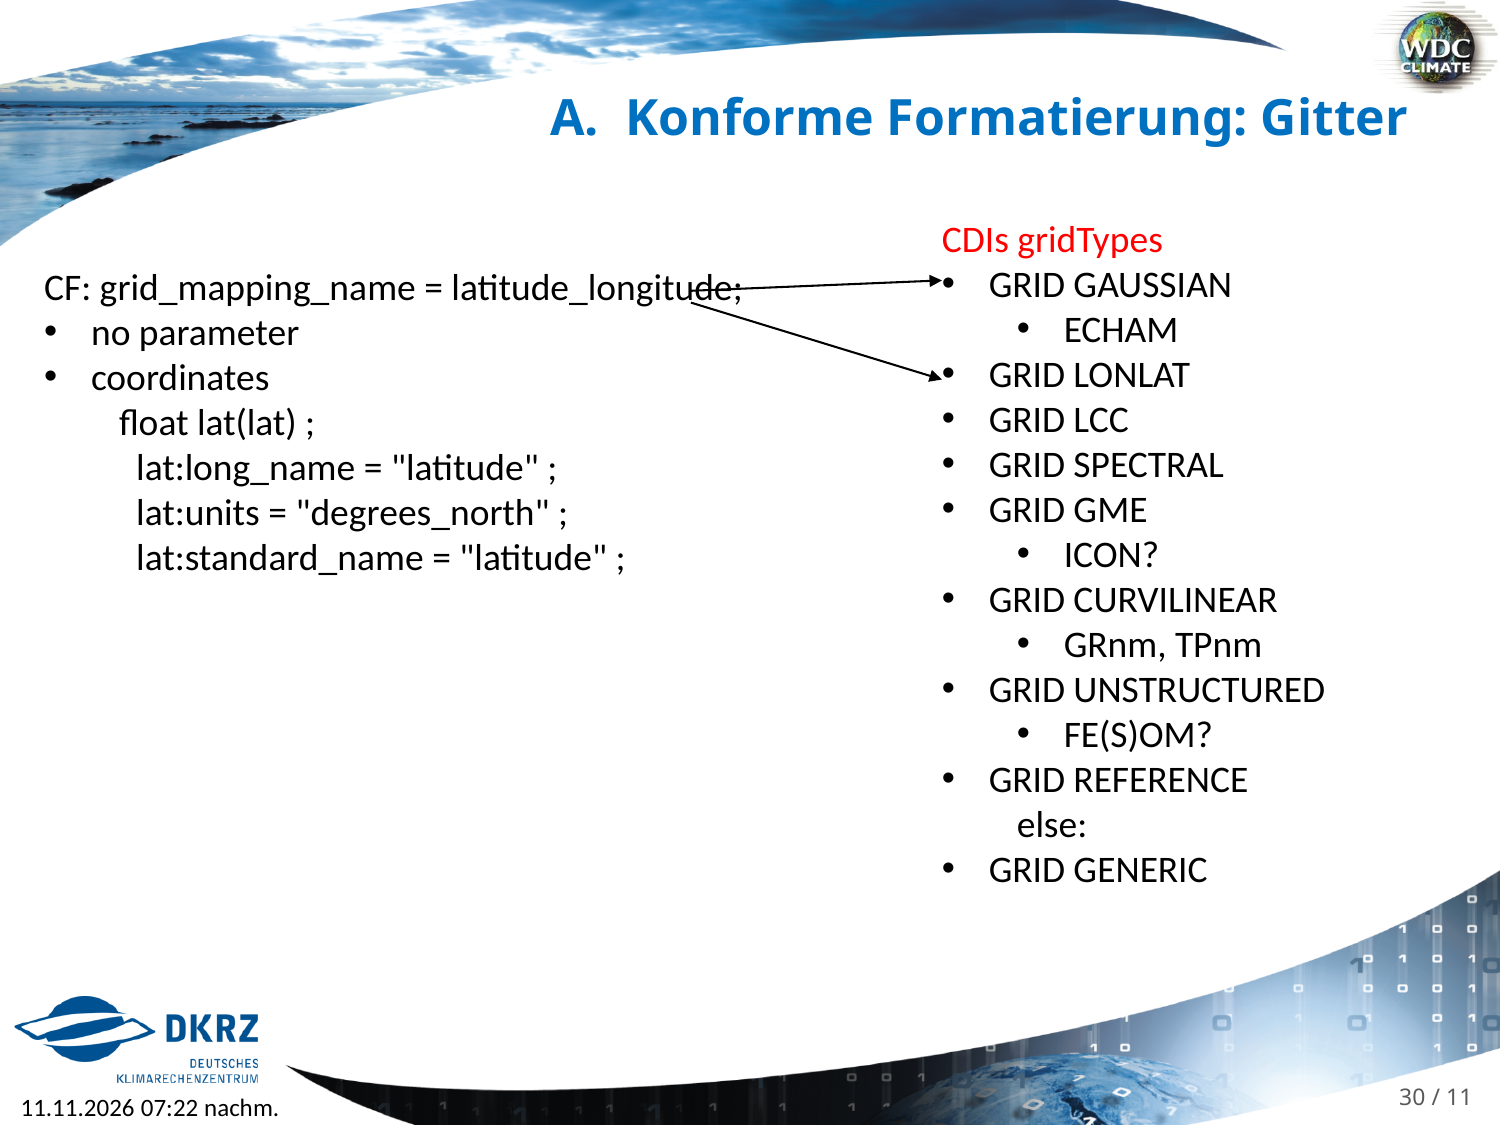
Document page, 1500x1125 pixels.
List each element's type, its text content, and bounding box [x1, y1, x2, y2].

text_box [690, 280, 943, 291]
picture [0, 0, 1288, 246]
picture [1371, 0, 1500, 94]
text_box CDIs gridTypes GRID GAUSSIAN ECHAM GRID LONLAT GRID LCC GRID SPECTRAL GRID GME ICON? GRID CURVILINEAR GRnm, TPnm GRID UNSTRUCTURED FE(S)OM? GRID REFERENCE else: GRID GENERIC [927, 208, 1377, 943]
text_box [690, 302, 943, 380]
text_box CF: grid_mapping_name = latitude_longitude; no parameter coordinates float lat(lat) ; lat:long_name = "latitude" ; lat:units = "degrees_north" ; lat:standard_name = "latitude" ; [29, 255, 916, 586]
text_box Konforme Formatierung: Gitter [147, 78, 1424, 153]
picture [285, 867, 1500, 1125]
picture [14, 996, 258, 1083]
